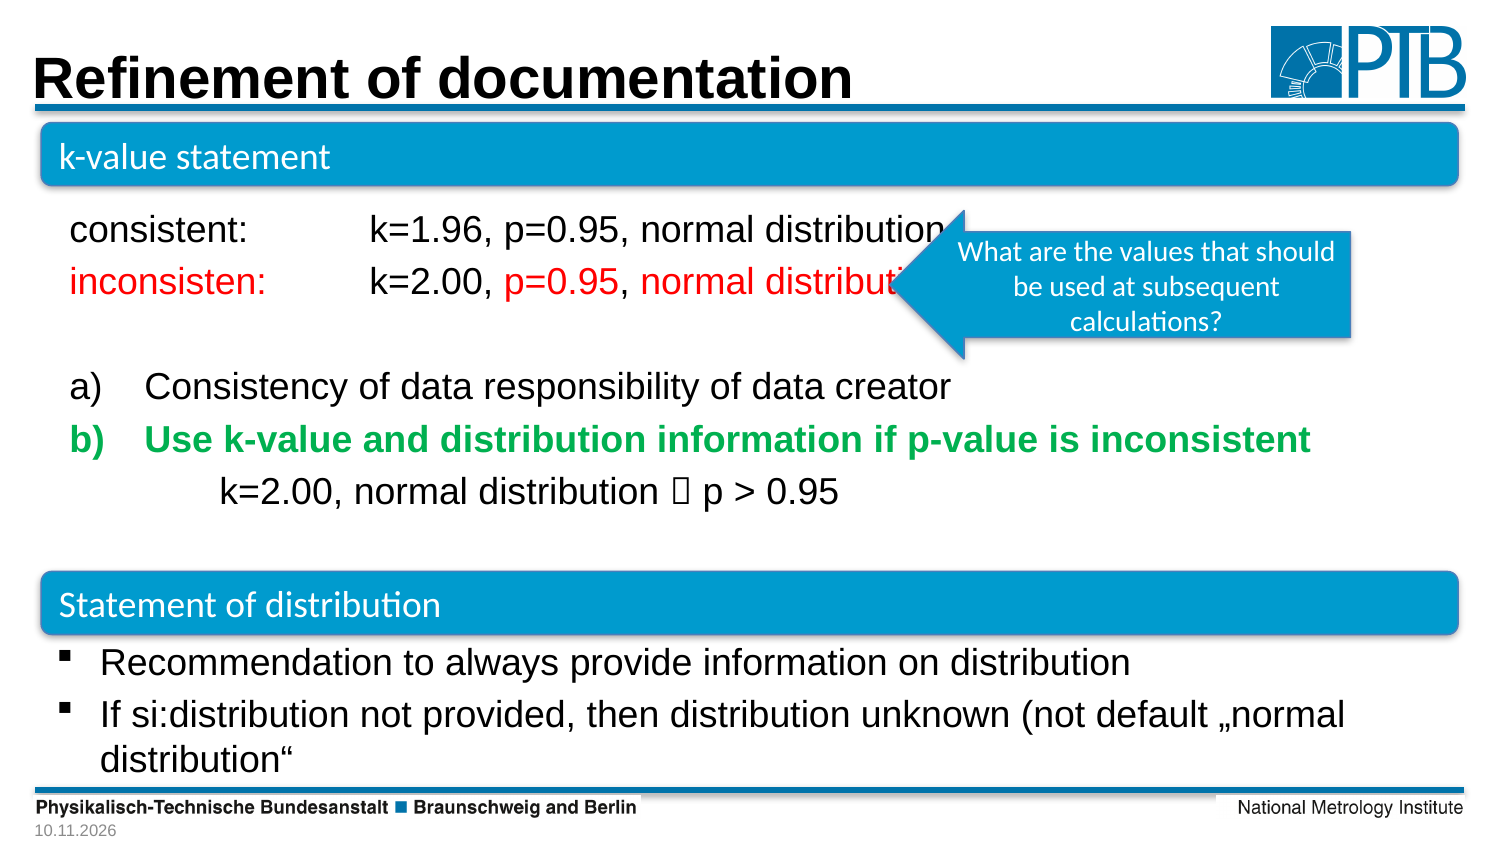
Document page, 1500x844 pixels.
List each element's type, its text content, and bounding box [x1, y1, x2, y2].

list consistent: k=1.96, p=0.95, normal distribution inconsisten: k=2.00, p=0.95, normal distribution Consistency of data responsibility of data creator Use k-value and distribution information if p-value is inconsistent k=2.00, normal distribution  p > 0.95 [54, 197, 1436, 529]
text_box Statement of distribution [40, 570, 1459, 630]
picture [33, 795, 641, 815]
title Refinement of documentation [17, 26, 1459, 123]
picture [1459, 26, 1467, 75]
picture [1216, 795, 1465, 819]
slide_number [19, 815, 669, 844]
text_box What are the values that should be used at subsequent calculations? [889, 209, 1352, 360]
text_box Recommendation to always provide information on distribution If si:distribution not provided, then distribution unknown (not default „normal distribution“ [41, 630, 1459, 733]
text_box k-value statement [40, 121, 1459, 187]
picture [1459, 80, 1467, 98]
